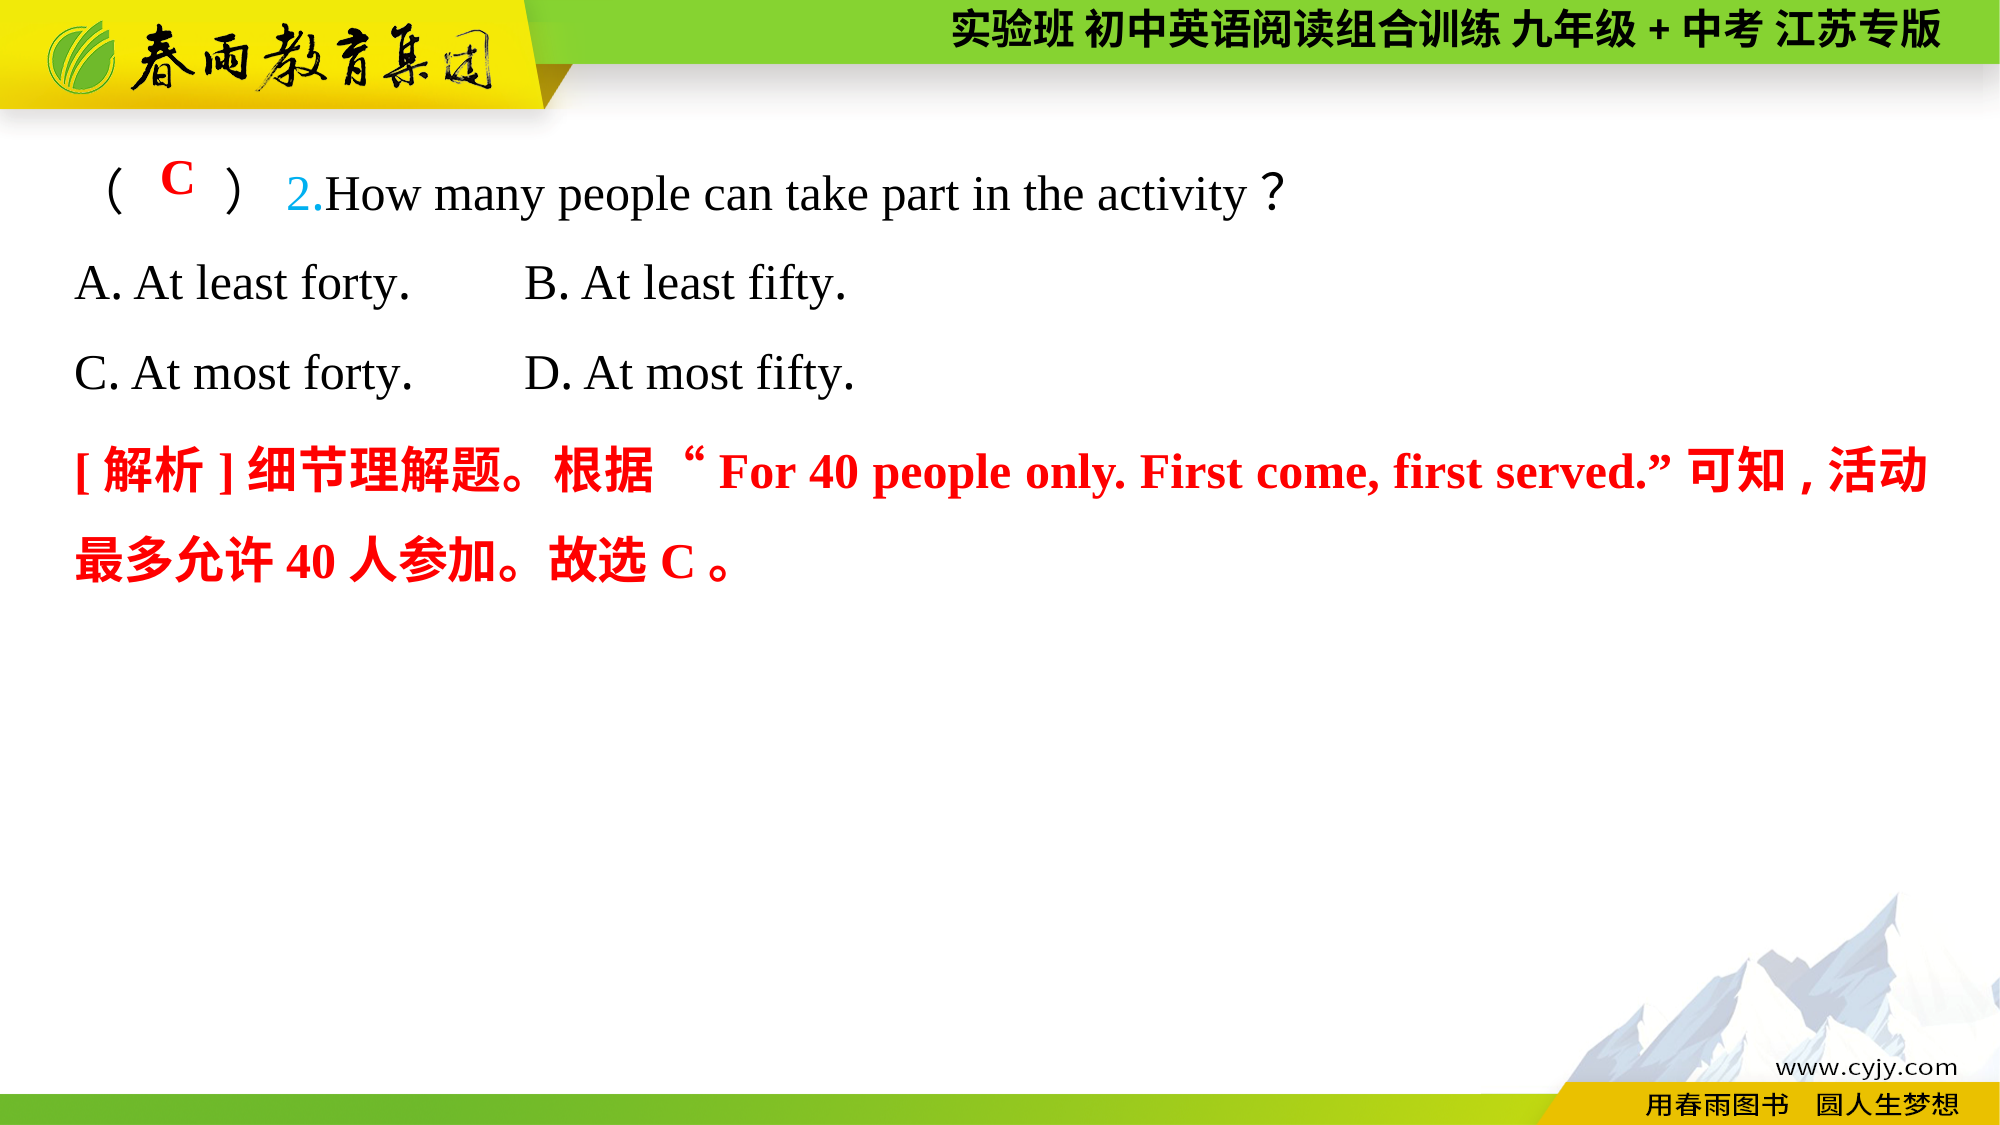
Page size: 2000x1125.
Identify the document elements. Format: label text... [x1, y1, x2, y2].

list （ ）2.How many people can take part in the activity？ A. At least forty. B. At least fifty. C. At most forty. D. At most fifty. [59, 122, 1944, 399]
picture [0, 0, 2000, 1125]
text_box [解析]细节理解题。根据“For 40 people only. First come, first served.”可知,活动最多允许40人参加。故选C。 [59, 400, 1944, 596]
text_box C [145, 137, 212, 213]
